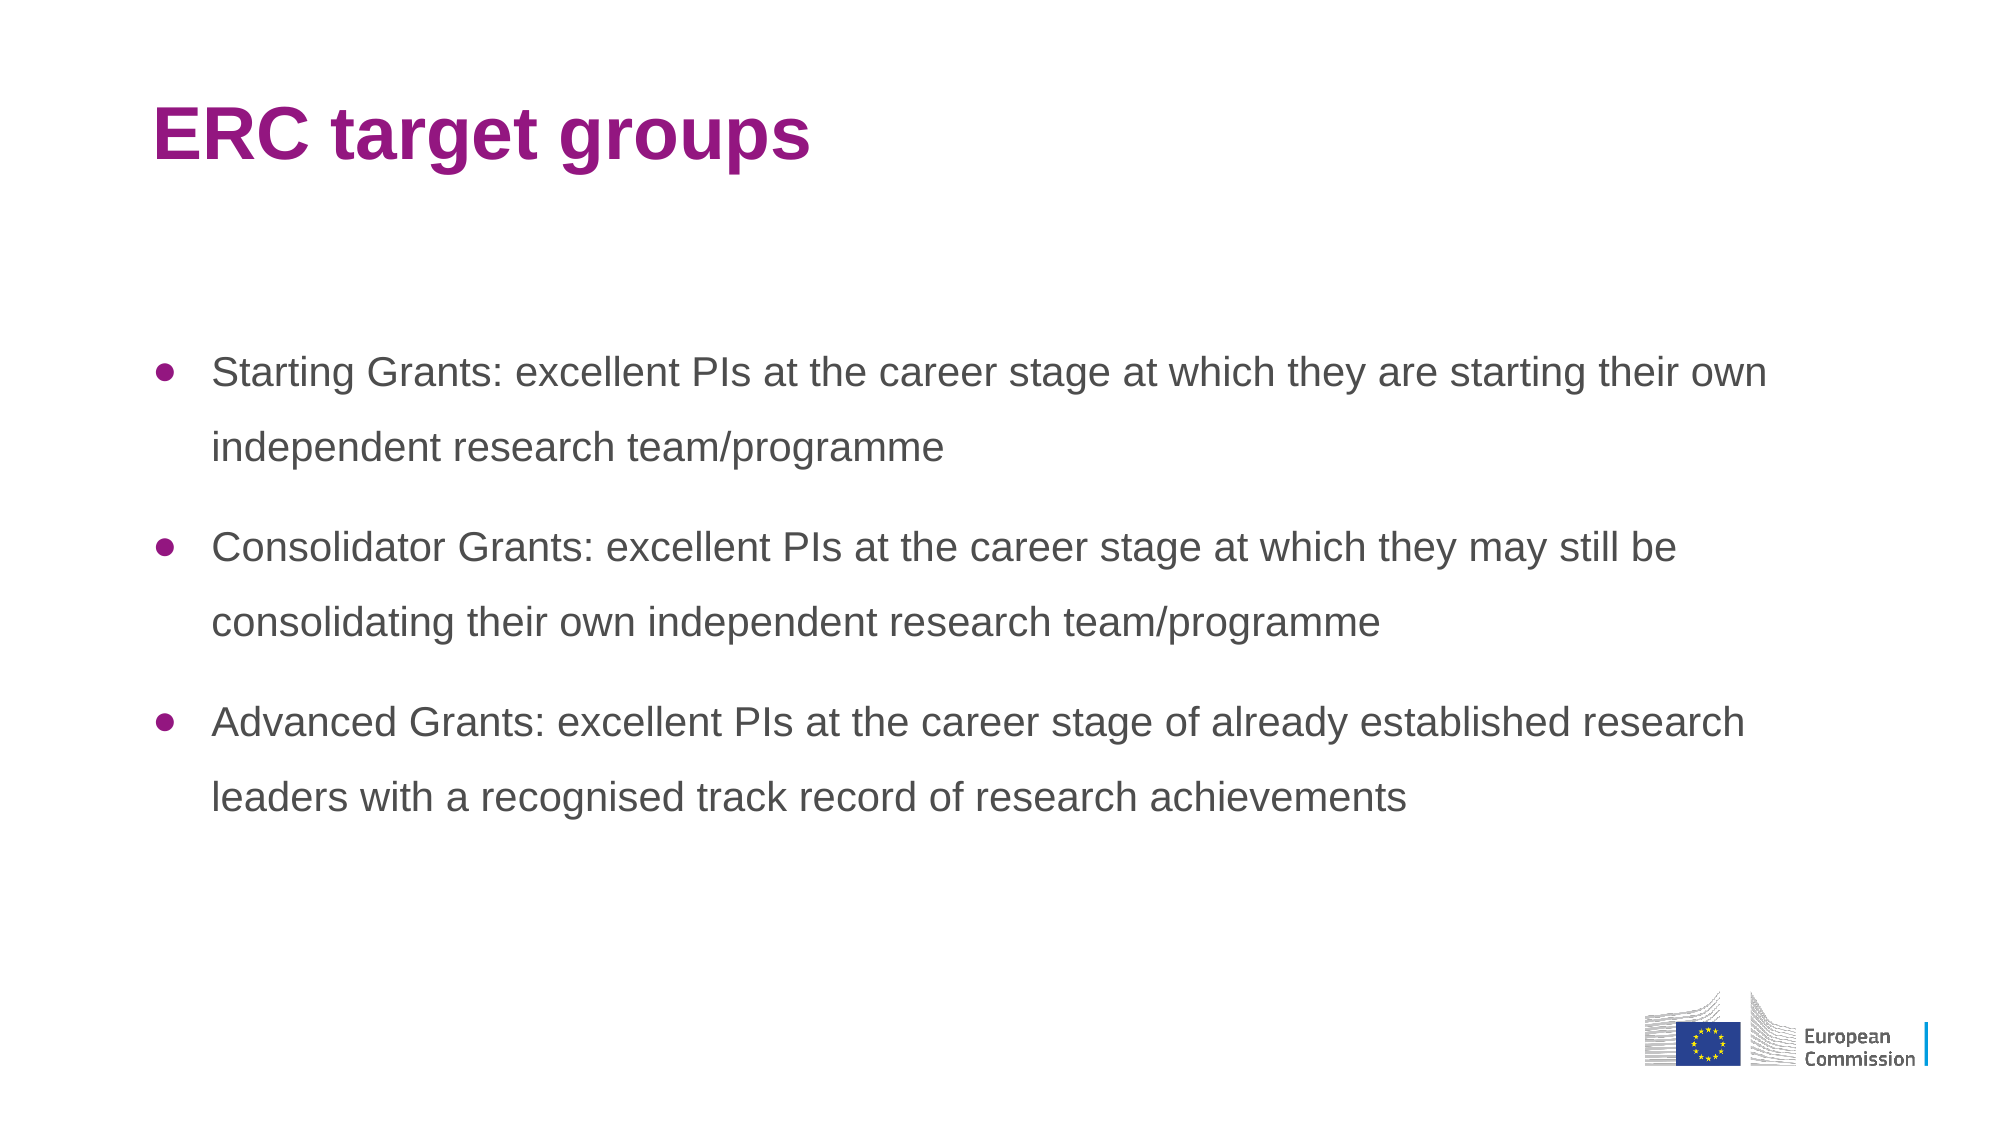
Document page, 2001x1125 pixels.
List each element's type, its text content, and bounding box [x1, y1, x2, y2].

title ERC target groups [137, 76, 1863, 176]
list Starting Grants: excellent PIs at the career stage at which they are starting their own independent research team/programme Consolidator Grants: excellent PIs at the career stage at which they may still be consolidating their own independent research team/programme Advanced Grants: excellent PIs at the career stage of already established research leaders with a recognised track record of research achievements [137, 312, 1785, 923]
picture [1645, 991, 1928, 1066]
